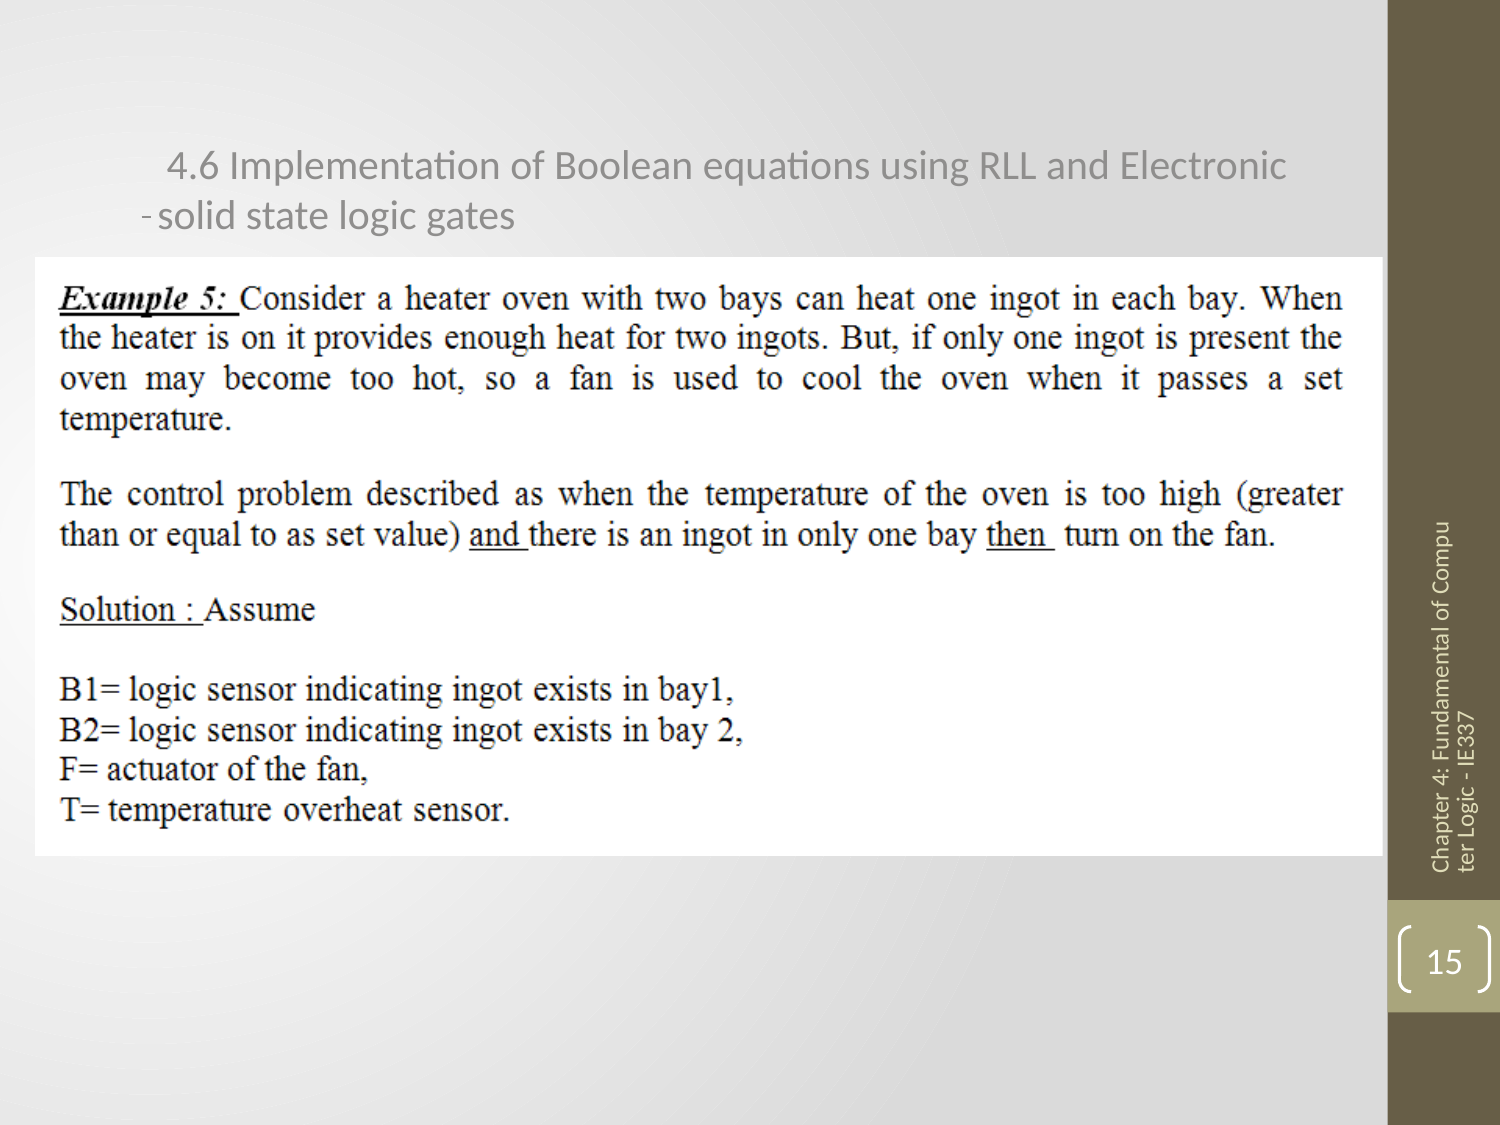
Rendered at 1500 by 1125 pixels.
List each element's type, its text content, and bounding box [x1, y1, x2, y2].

subtitle [117, 105, 1325, 200]
slide_number 15 [1397, 925, 1492, 994]
footer Chapter 4: Fundamental of Computer Logic - IE337 [1408, 500, 1469, 889]
picture [34, 257, 1384, 856]
text_box 4.6 Implementation of Boolean equations using RLL and Electronic solid state logic gates [142, 130, 1350, 225]
